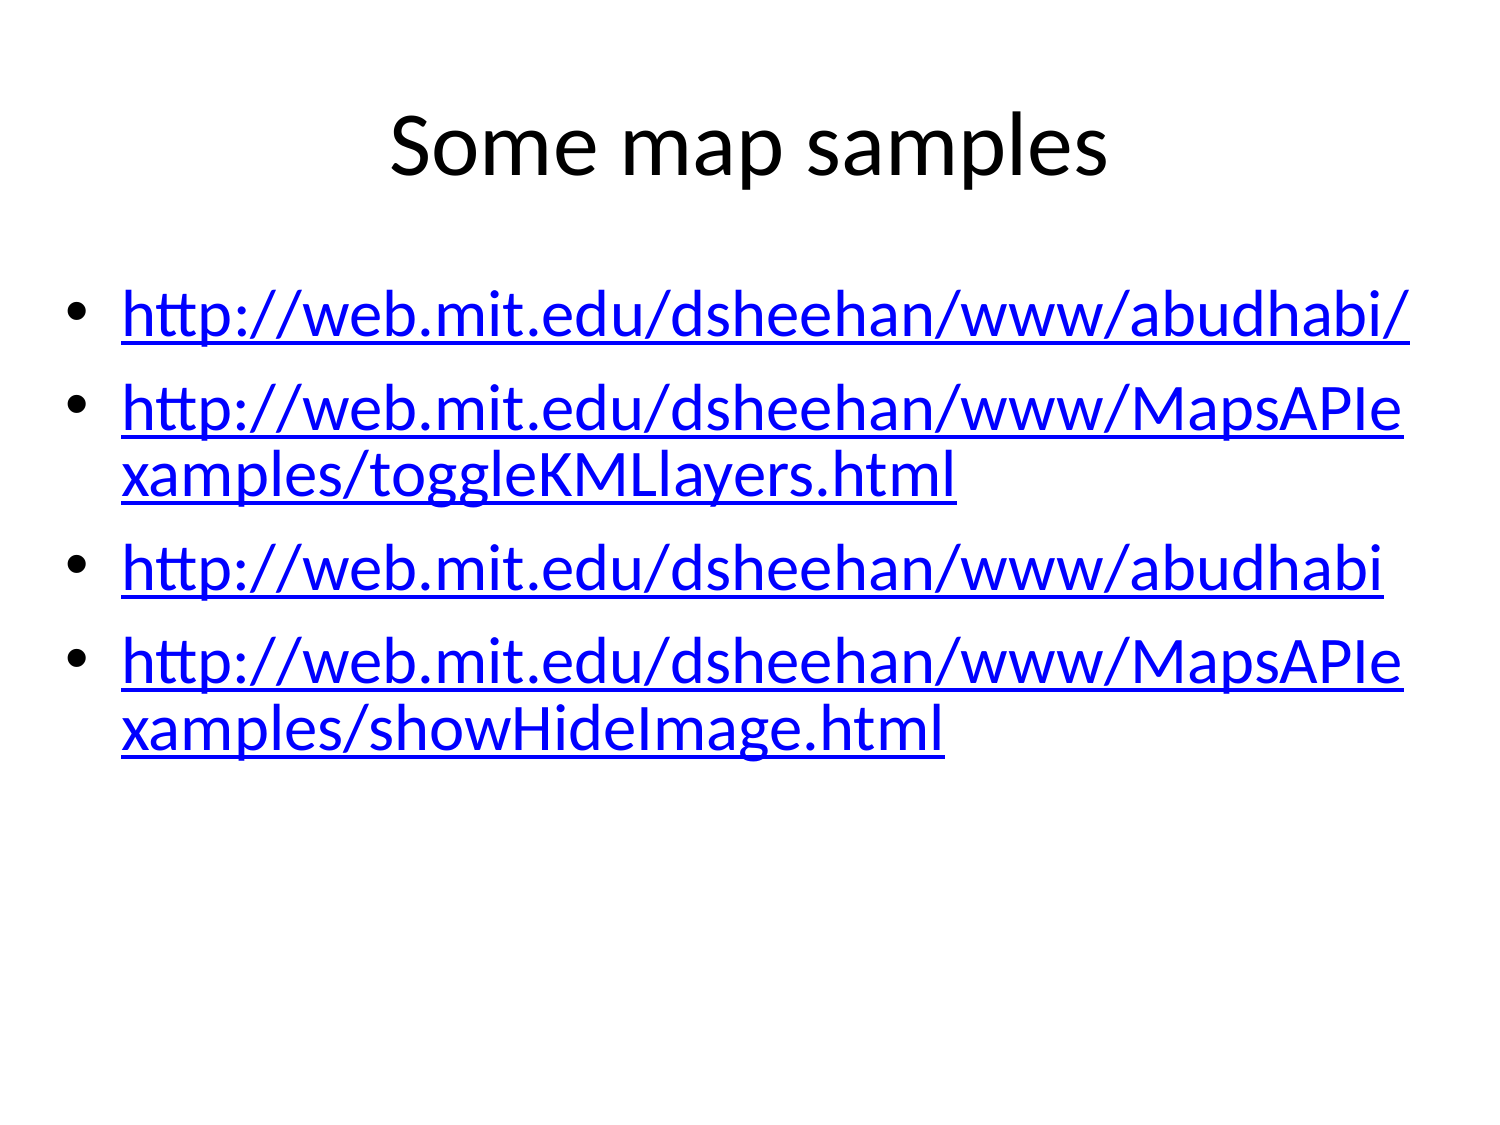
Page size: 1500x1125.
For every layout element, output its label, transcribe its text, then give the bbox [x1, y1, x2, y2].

title Some map samples [75, 45, 1425, 233]
list http://web.mit.edu/dsheehan/www/abudhabi/ http://web.mit.edu/dsheehan/www/MapsAPIexamples/toggleKMLlayers.html http://web.mit.edu/dsheehan/www/abudhabi http://web.mit.edu/dsheehan/www/MapsAPIexamples/showHideImage.html [50, 262, 1425, 1005]
